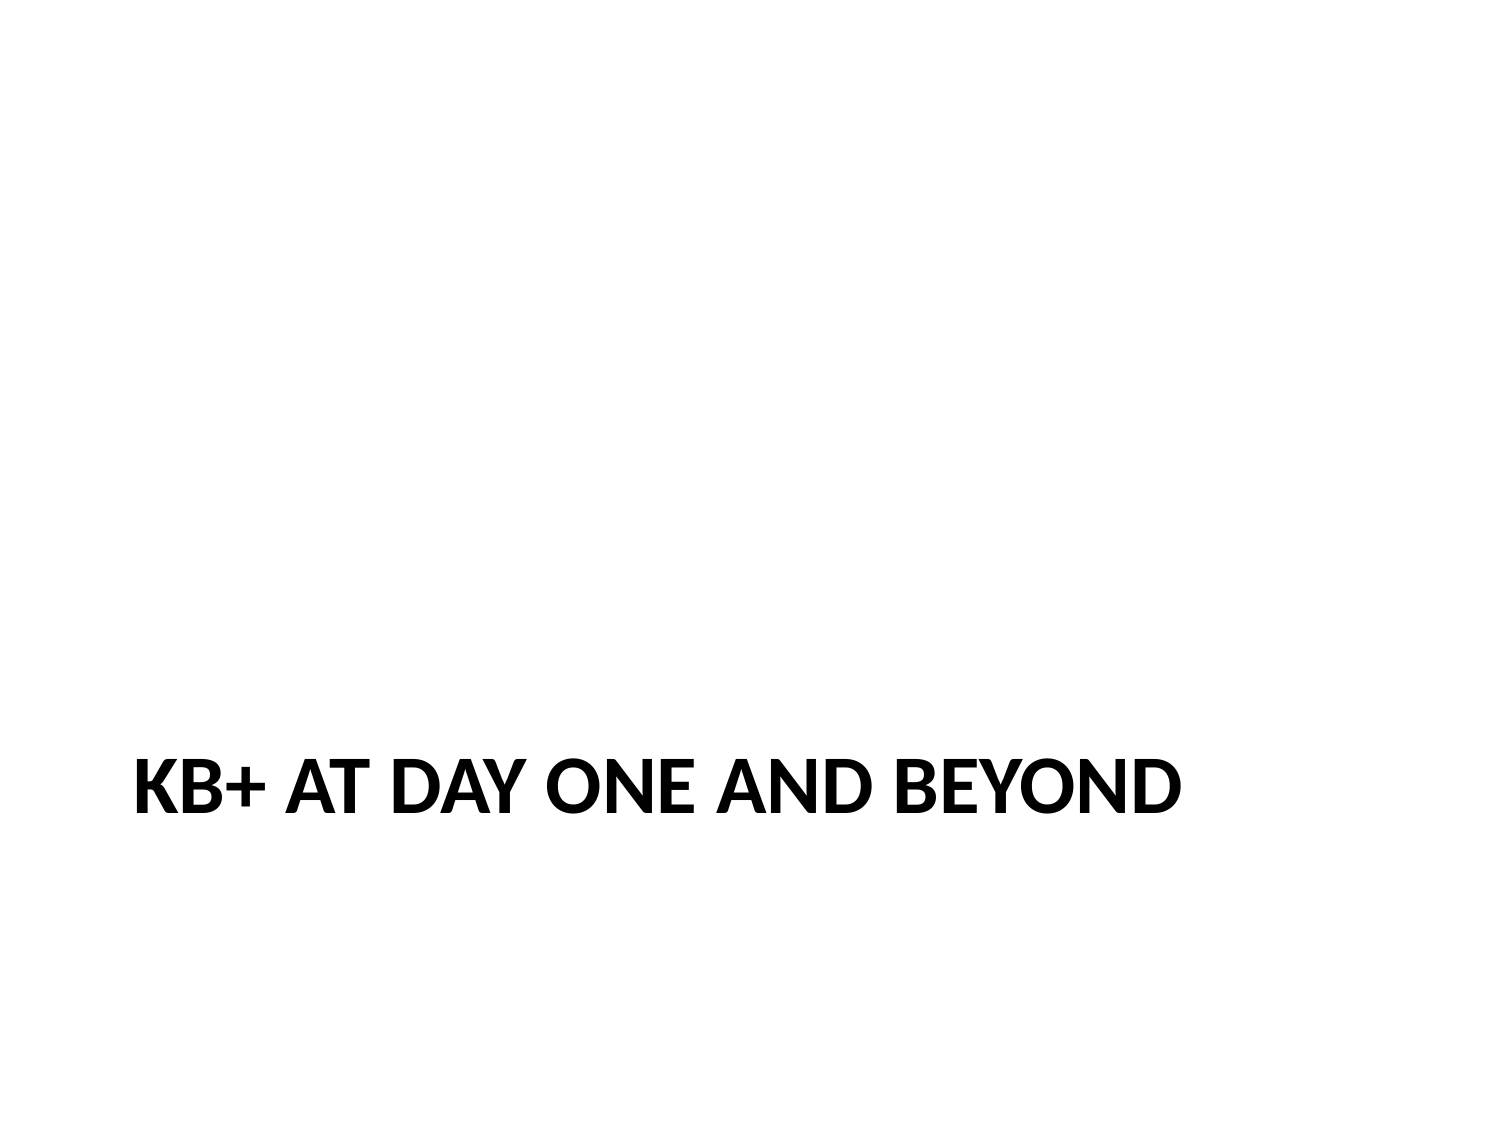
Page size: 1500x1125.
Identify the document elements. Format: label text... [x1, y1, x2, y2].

title KB+ at day one and beyond [118, 722, 1394, 947]
